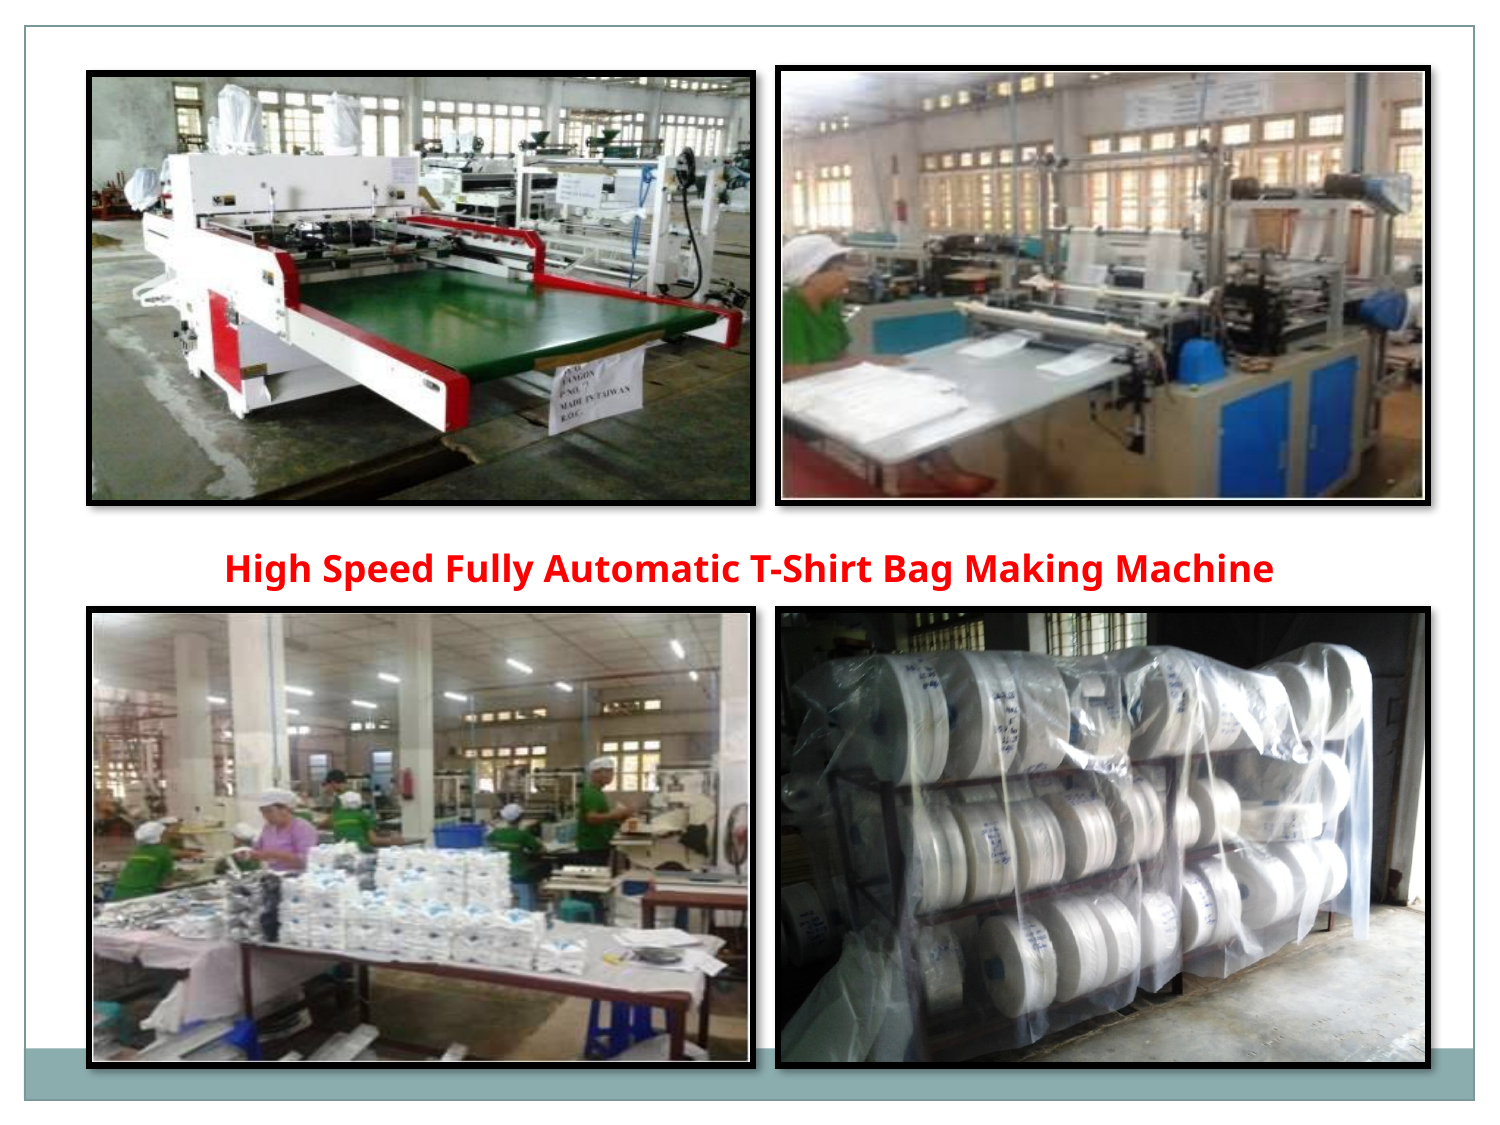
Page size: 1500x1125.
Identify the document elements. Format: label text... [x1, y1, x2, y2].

picture [92, 76, 751, 501]
picture [780, 71, 1426, 501]
picture [780, 612, 1426, 1063]
picture [92, 612, 751, 1063]
text_box High Speed Fully Automatic T-Shirt Bag Making Machine [162, 537, 1338, 598]
